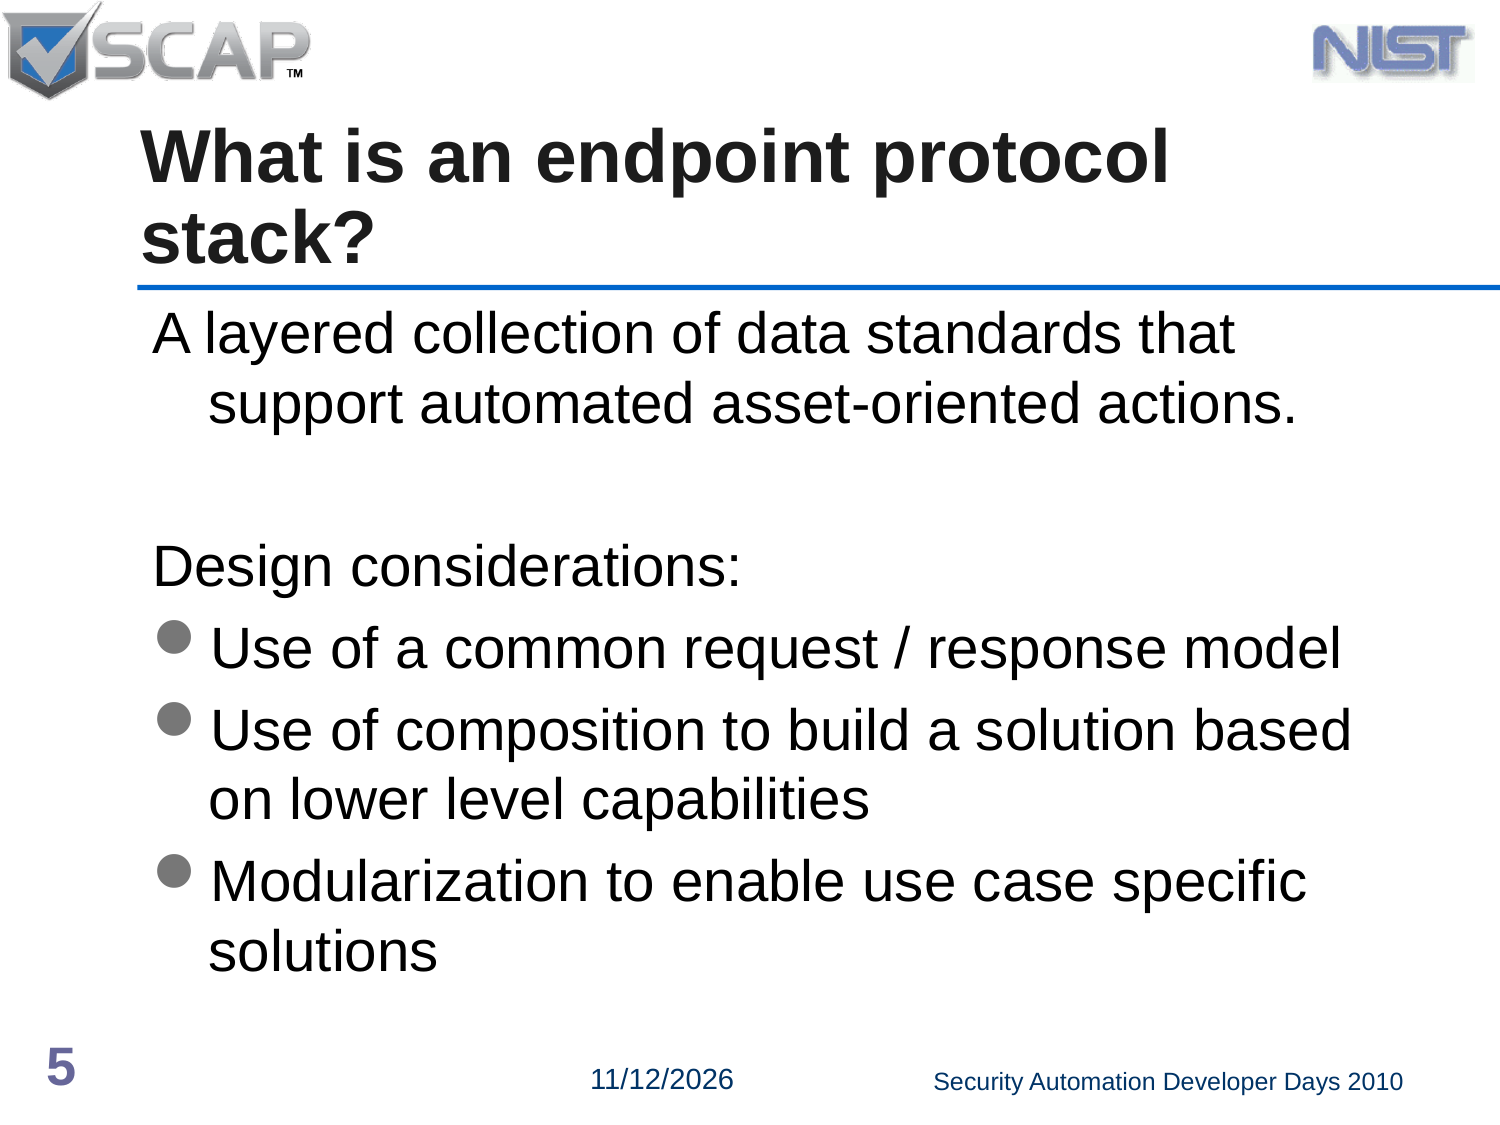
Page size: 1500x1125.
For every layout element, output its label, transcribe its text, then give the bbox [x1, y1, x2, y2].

list A layered collection of data standards that support automated asset-oriented actions. Design considerations: Use of a common request / response model Use of composition to build a solution based on lower level capabilities Modularization to enable use case specific solutions [137, 287, 1400, 1026]
title What is an endpoint protocol stack? [124, 99, 1426, 288]
picture [1312, 24, 1475, 83]
slide_number 5 [13, 1023, 111, 1105]
picture [0, 0, 313, 103]
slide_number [399, 1024, 750, 1104]
footer Security Automation Developer Days 2010 [912, 1024, 1426, 1104]
